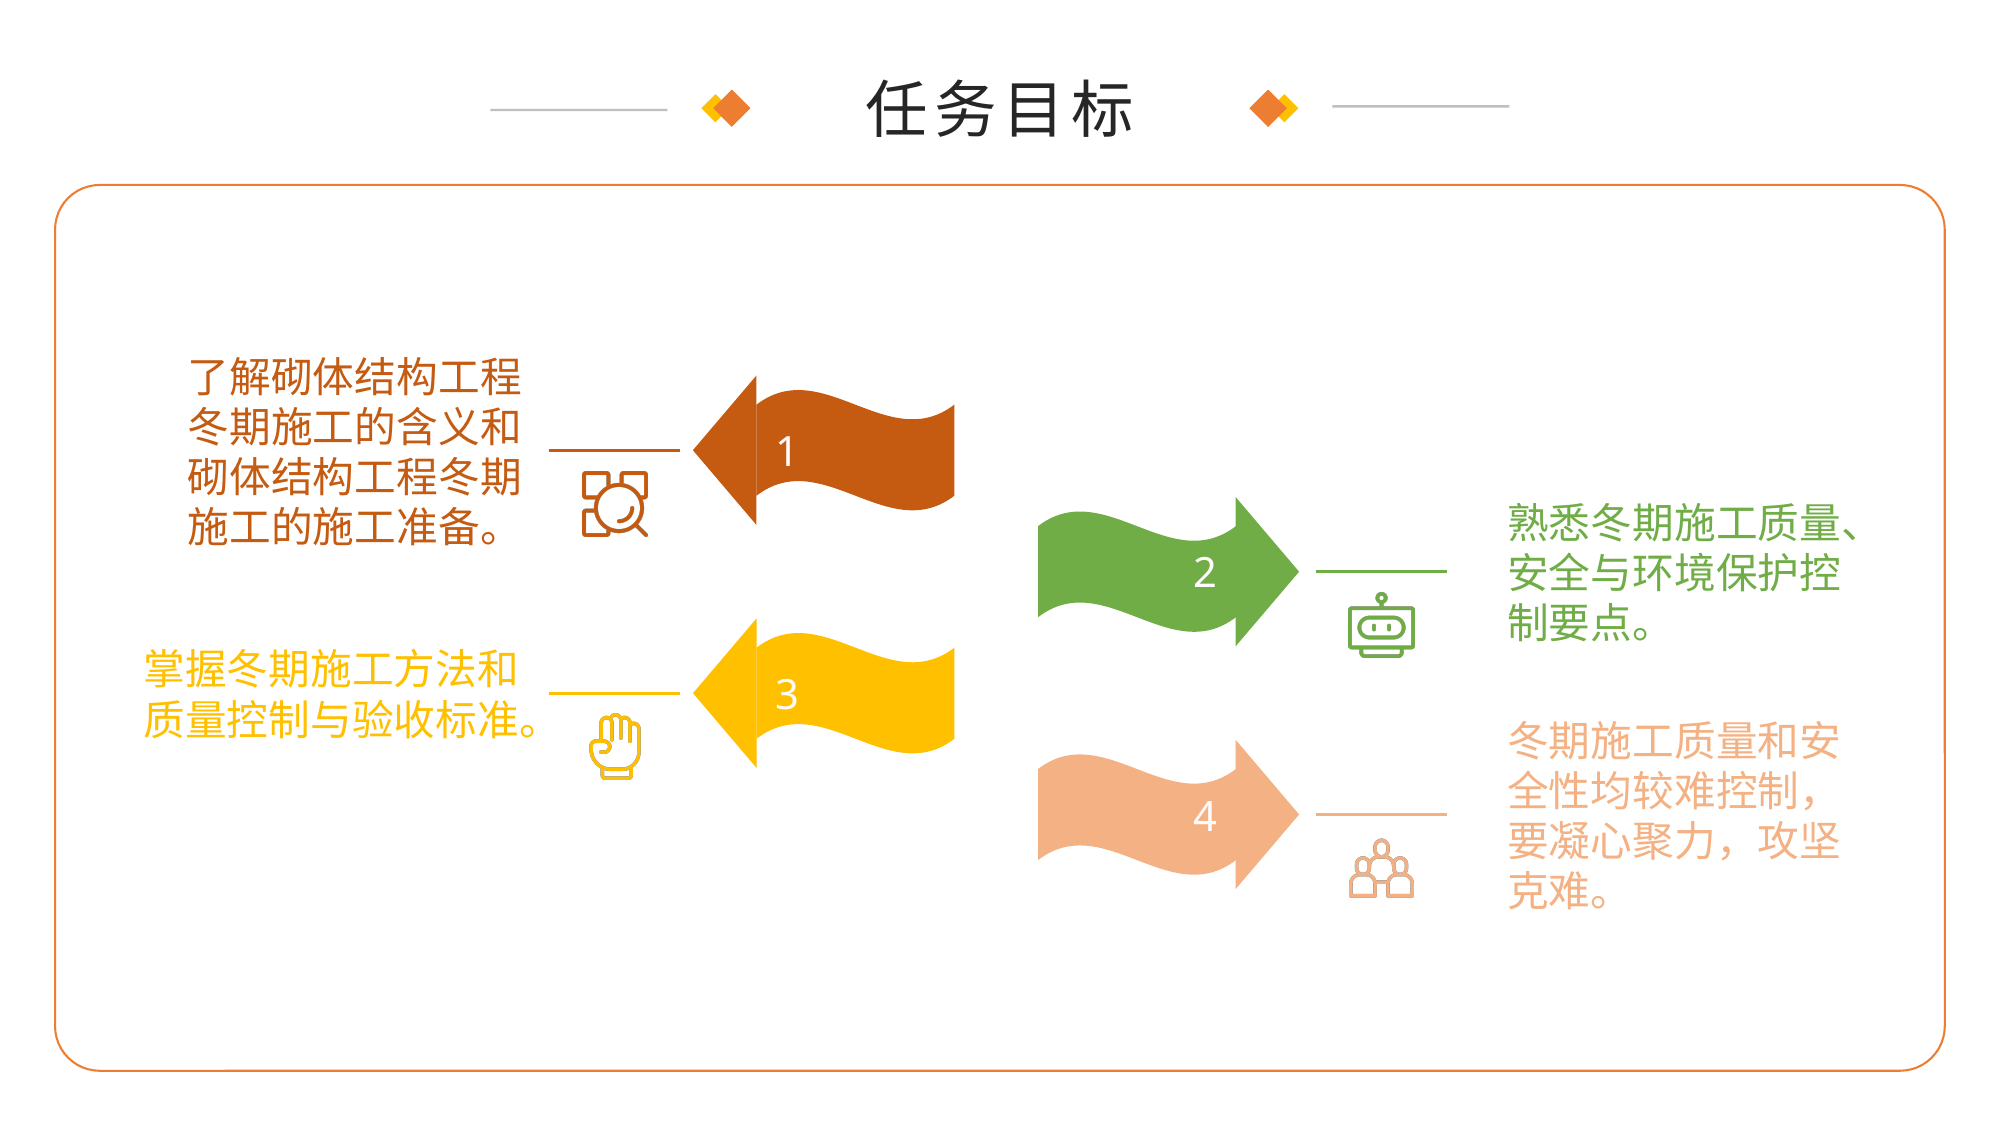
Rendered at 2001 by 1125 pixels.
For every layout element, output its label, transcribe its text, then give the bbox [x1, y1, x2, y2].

picture [1349, 836, 1414, 901]
picture [581, 713, 648, 780]
text_box [711, 88, 752, 129]
text_box [1247, 88, 1289, 129]
text_box [1279, 92, 1300, 124]
text_box [699, 92, 721, 124]
text_box [1331, 104, 1510, 109]
text_box [489, 108, 668, 112]
text_box 任务目标 [734, 62, 1266, 154]
picture [1348, 592, 1415, 658]
text_box [54, 183, 1946, 1072]
picture [581, 471, 648, 537]
